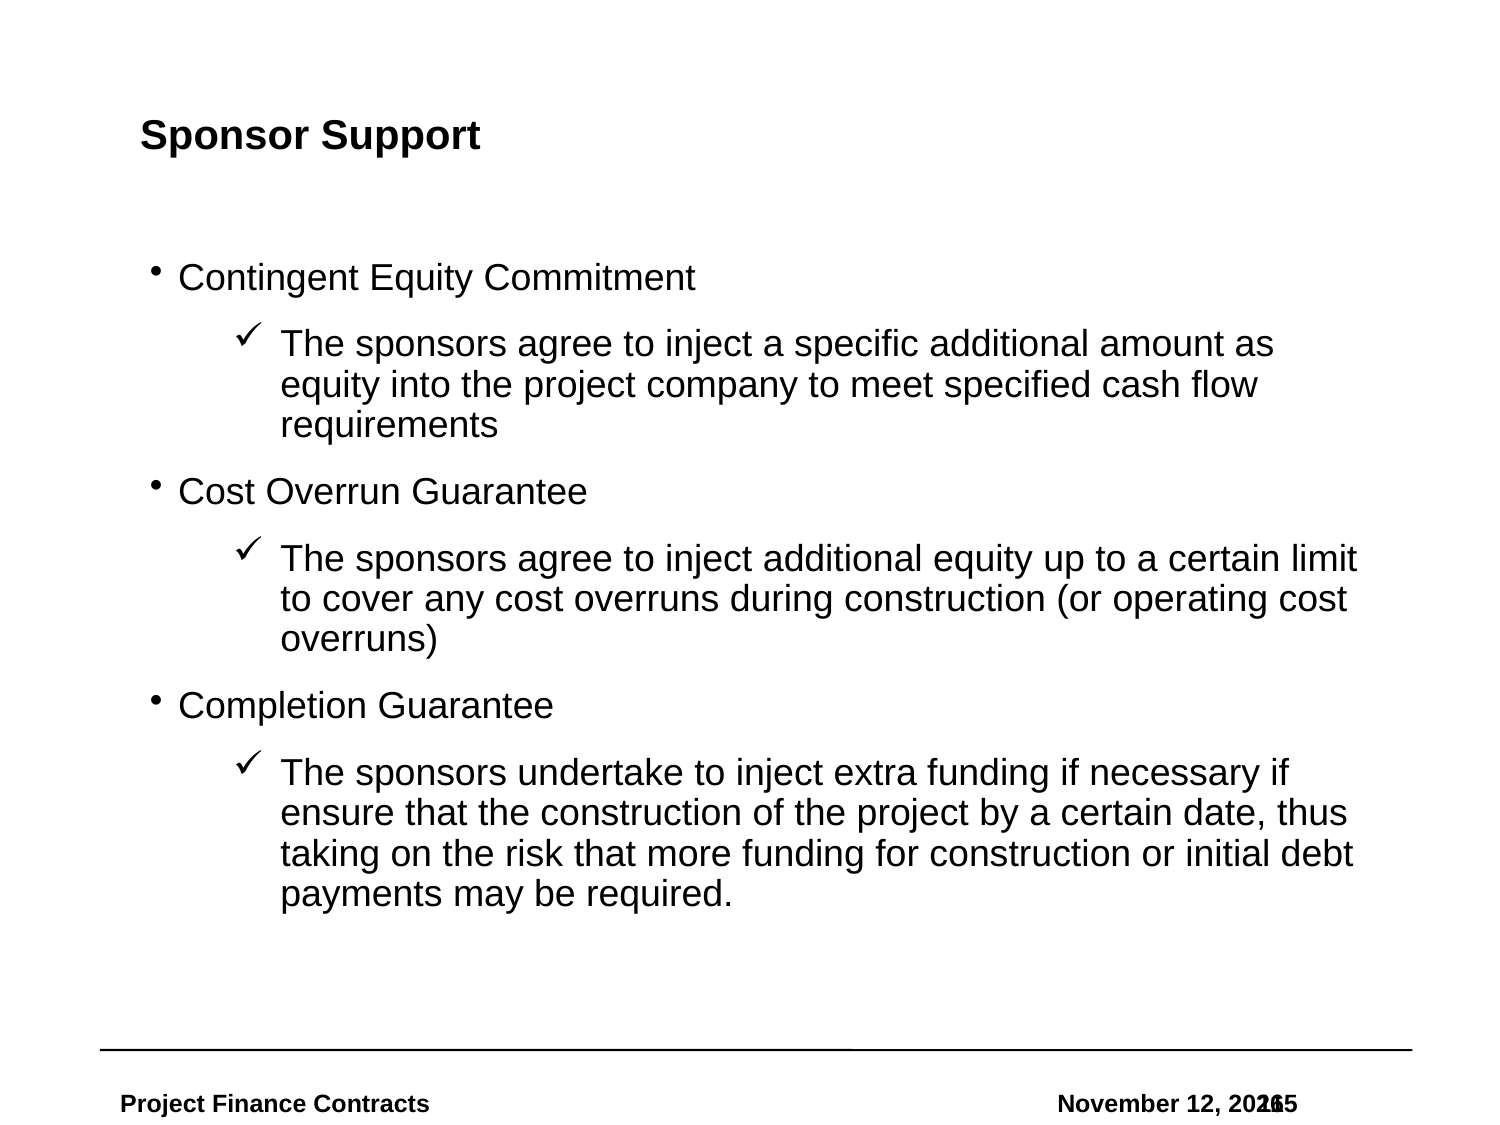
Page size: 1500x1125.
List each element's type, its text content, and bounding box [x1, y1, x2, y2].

list Contingent Equity Commitment The sponsors agree to inject a specific additional amount as equity into the project company to meet specified cash flow requirements Cost Overrun Guarantee The sponsors agree to inject additional equity up to a certain limit to cover any cost overruns during construction (or operating cost overruns) Completion Guarantee The sponsors undertake to inject extra funding if necessary if ensure that the construction of the project by a certain date, thus taking on the risk that more funding for construction or initial debt payments may be required. [124, 249, 1376, 1001]
title Sponsor Support [124, 99, 1288, 226]
